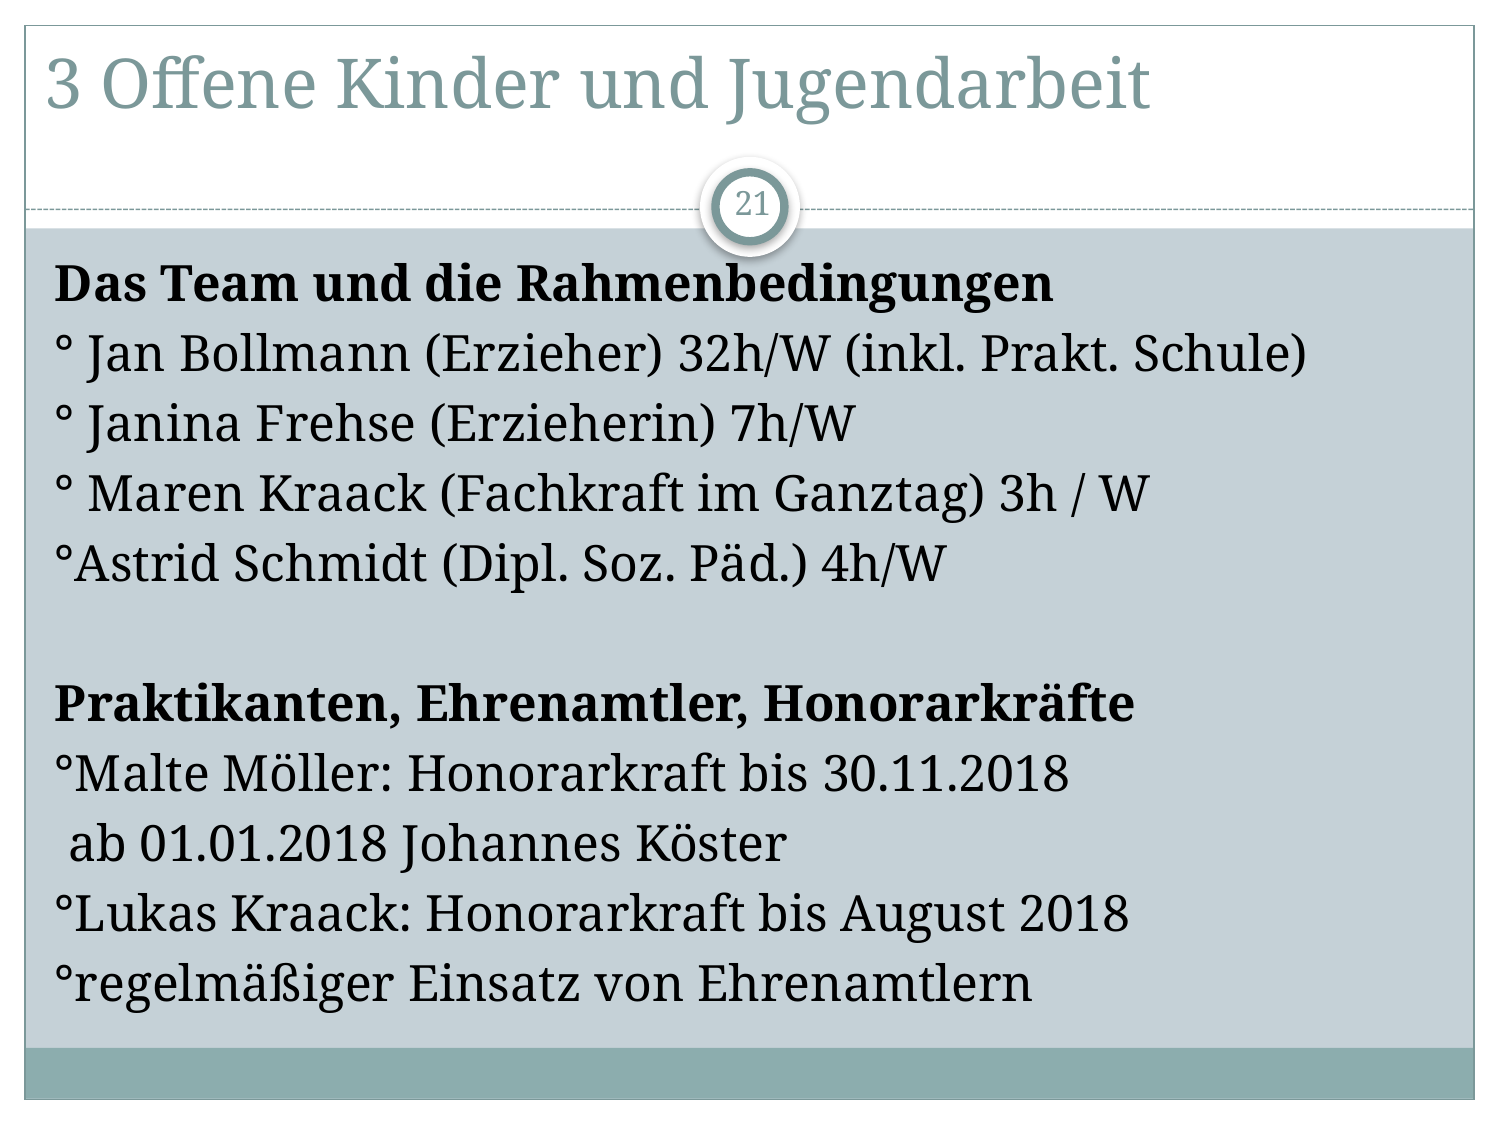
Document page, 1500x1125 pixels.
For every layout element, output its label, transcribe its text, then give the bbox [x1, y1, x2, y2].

slide_number 21 [715, 168, 791, 241]
footer [50, 1051, 638, 1112]
title 3 Offene Kinder und Jugendarbeit [29, 19, 1471, 207]
list Das Team und die Rahmenbedingungen ° Jan Bollmann (Erzieher) 32h/W (inkl. Prakt. Schule) ° Janina Frehse (Erzieherin) 7h/W ° Maren Kraack (Fachkraft im Ganztag) 3h / W °Astrid Schmidt (Dipl. Soz. Päd.) 4h/W Praktikanten, Ehrenamtler, Honorarkräfte °Malte Möller: Honorarkraft bis 30.11.2018 ab 01.01.2018 Johannes Köster °Lukas Kraack: Honorarkraft bis August 2018 °regelmäßiger Einsatz von Ehrenamtlern [29, 243, 1329, 1047]
